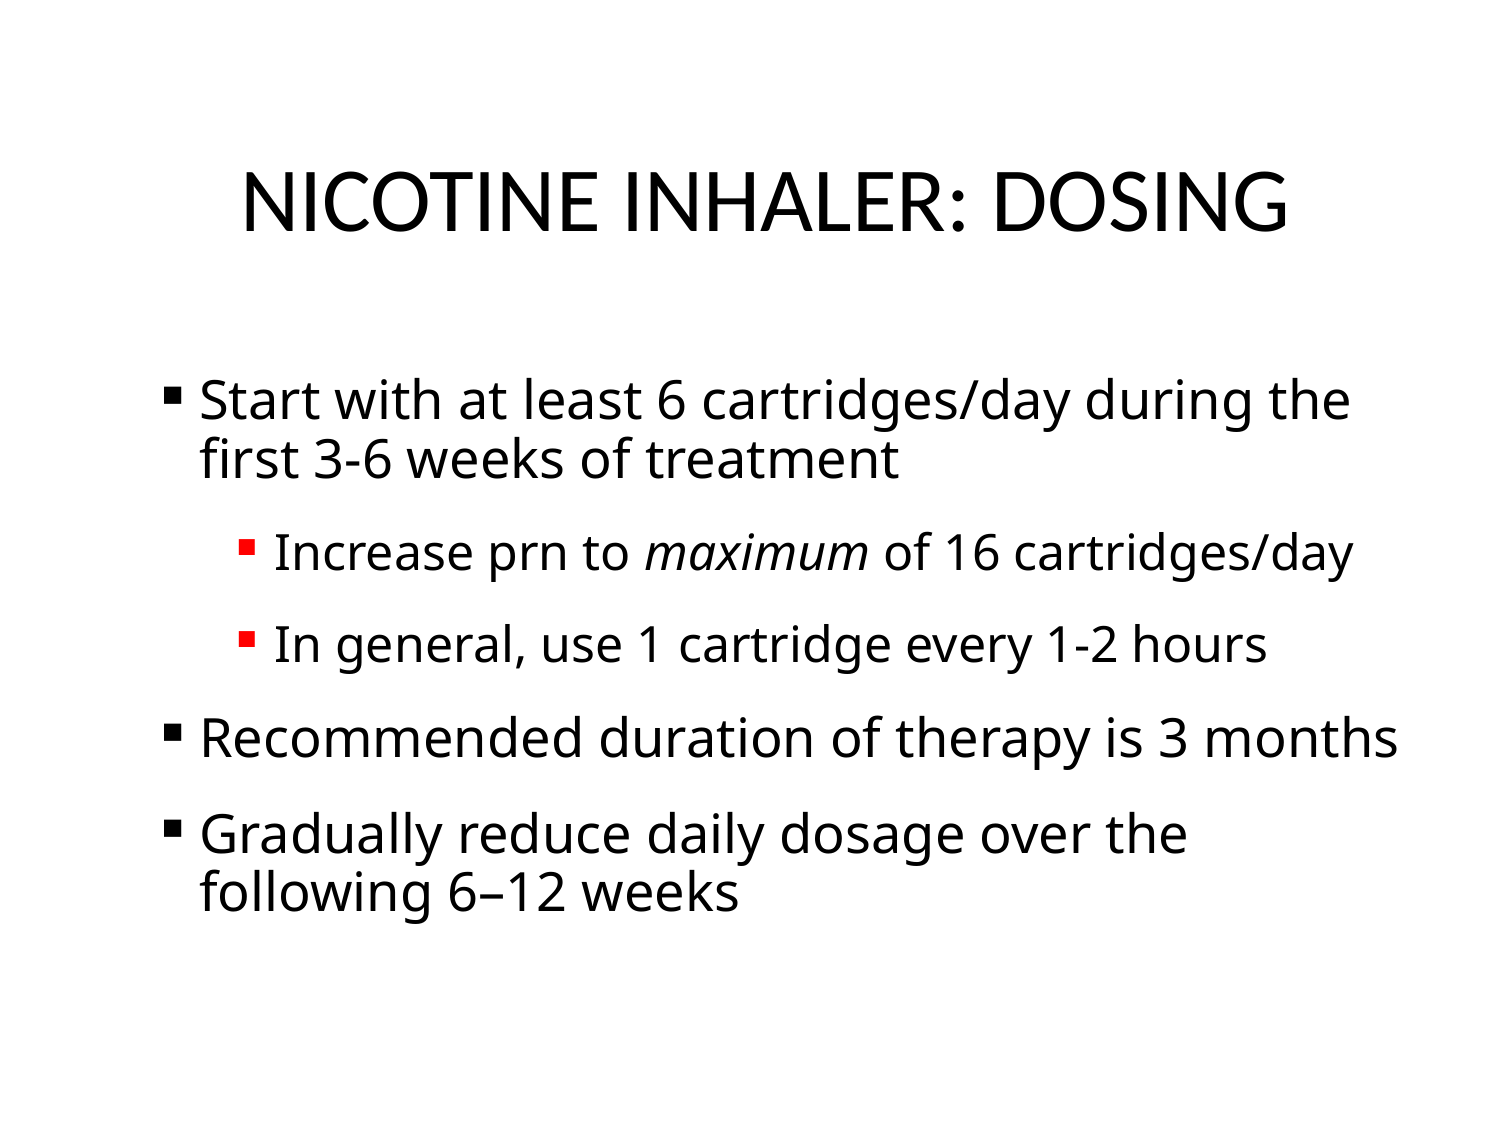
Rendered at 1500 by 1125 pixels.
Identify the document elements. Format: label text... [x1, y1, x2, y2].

title NICOTINE INHALER: DOSING [170, 101, 1363, 289]
text_box Start with at least 6 cartridges/day during the first 3-6 weeks of treatment Increase prn to maximum of 16 cartridges/day In general, use 1 cartridge every 1-2 hours Recommended duration of therapy is 3 months Gradually reduce daily dosage over the following 6–12 weeks [90, 365, 1437, 1022]
